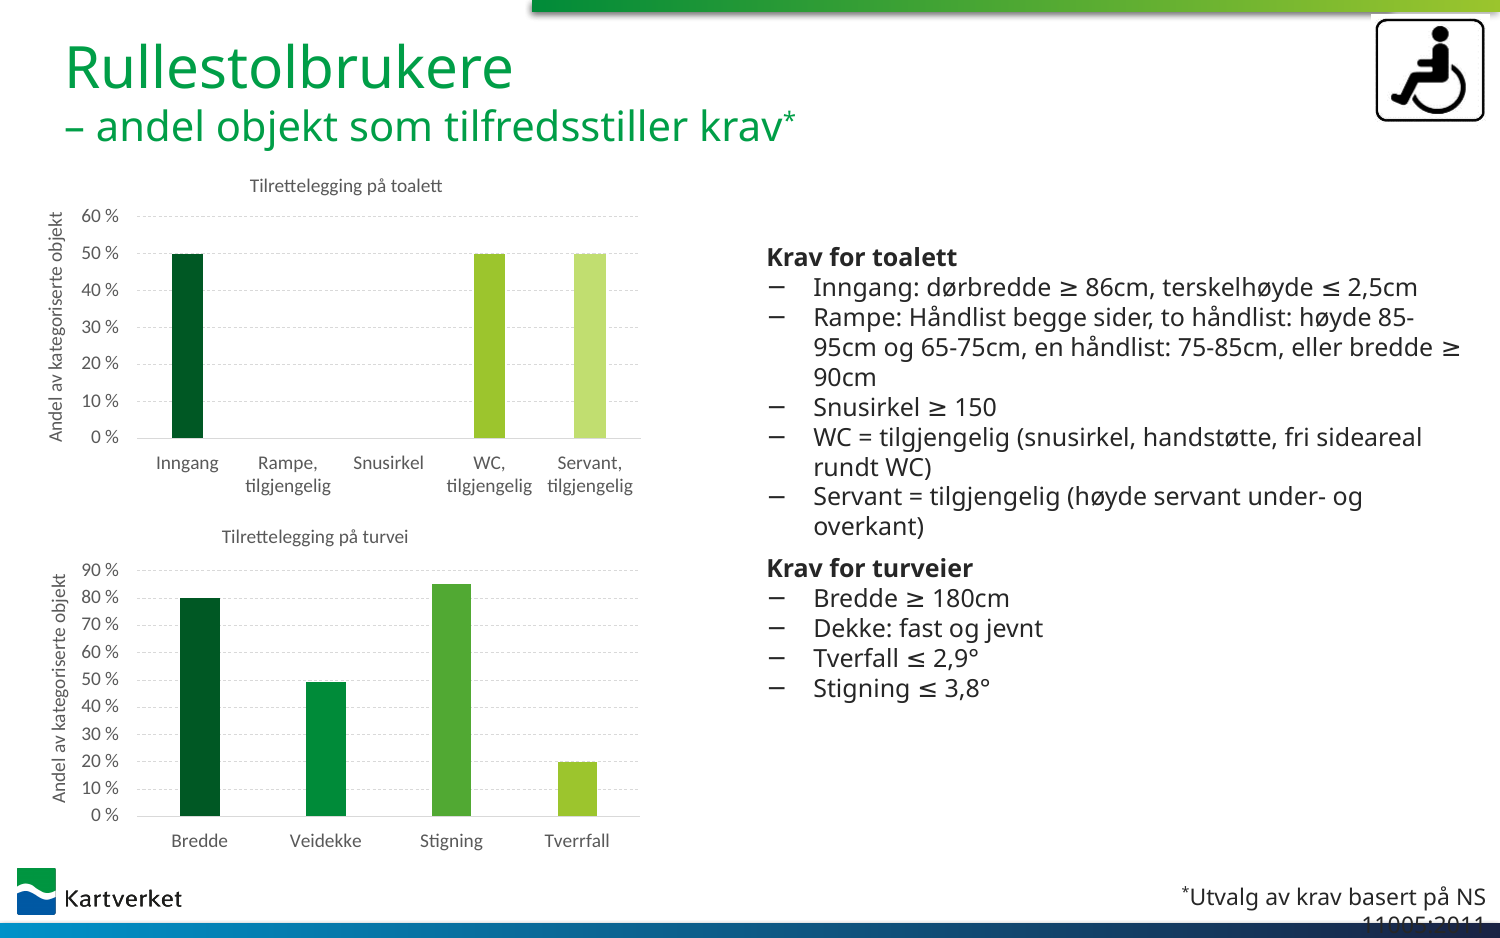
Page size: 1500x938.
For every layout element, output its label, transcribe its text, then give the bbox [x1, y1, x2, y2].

text_box Rullestolbrukere – andel objekt som tilfredsstiller krav* [49, 14, 1431, 158]
text_box *Utvalg av krav basert på NS 11005:2011 [1068, 873, 1500, 938]
text_box Krav for toalett Inngang: dørbredde ≥ 86cm, terskelhøyde ≤ 2,5cm Rampe: Håndlist begge sider, to håndlist: høyde 85-95cm og 65-75cm, en håndlist: 75-85cm, eller bredde ≥ 90cm Snusirkel ≥ 150 WC = tilgjengelig (snusirkel, handstøtte, fri sideareal rundt WC) Servant = tilgjengelig (høyde servant under- og overkant) [751, 234, 1483, 545]
picture [41, 166, 652, 505]
picture [41, 520, 652, 859]
text_box Krav for turveier Bredde ≥ 180cm Dekke: fast og jevnt Tverfall ≤ 2,9° Stigning ≤ 3,8° [751, 545, 1483, 710]
picture [1371, 13, 1491, 127]
